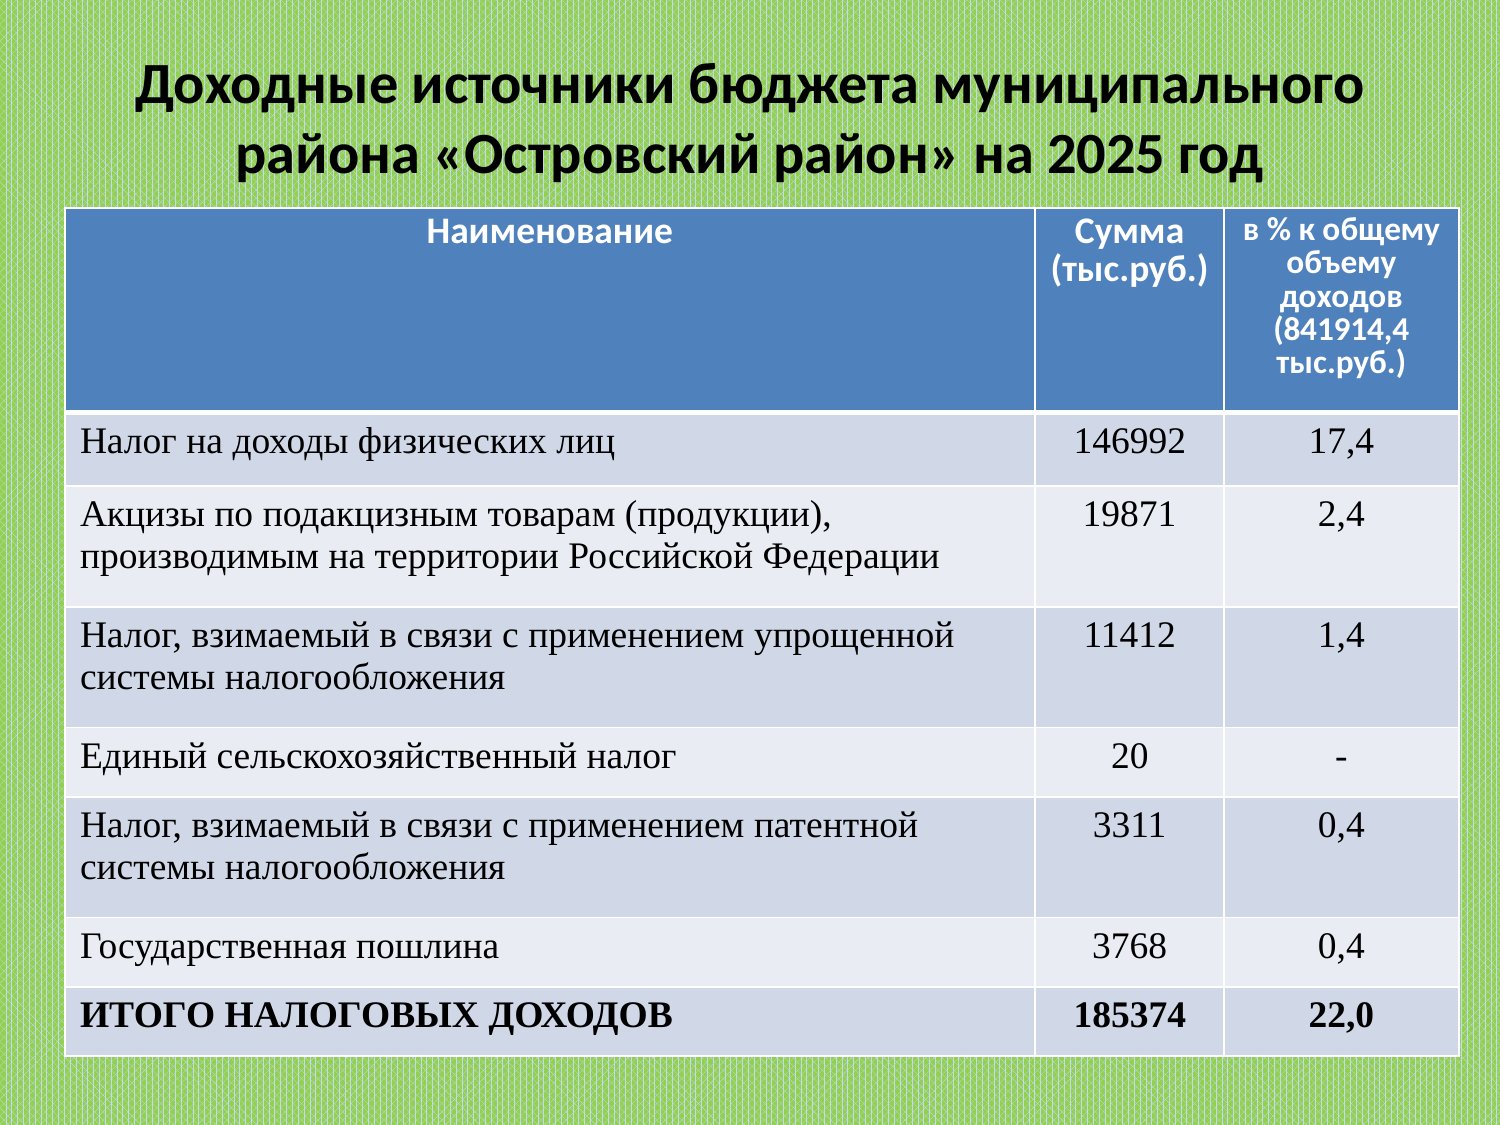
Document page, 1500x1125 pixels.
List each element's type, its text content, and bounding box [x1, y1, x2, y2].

table_cell Государственная пошлина [66, 918, 1034, 986]
table_header Сумма (тыс.руб.) [1036, 209, 1223, 410]
table_cell 2,4 [1225, 487, 1458, 606]
table_cell 185374 [1036, 988, 1223, 1055]
table_cell 20 [1036, 728, 1223, 796]
table_cell 17,4 [1225, 415, 1458, 485]
table_cell 19871 [1036, 487, 1223, 606]
table_cell Единый сельскохозяйственный налог [66, 728, 1034, 796]
table_cell 3768 [1036, 918, 1223, 986]
table_cell Налог, взимаемый в связи с применением упрощенной системы налогообложения [66, 608, 1034, 727]
table_cell Налог, взимаемый в связи с применением патентной системы налогообложения [66, 798, 1034, 917]
table_cell 0,4 [1225, 798, 1458, 917]
table_cell 1,4 [1225, 608, 1458, 727]
table_cell Акцизы по подакцизным товарам (продукции), производимым на территории Российской Федерации [66, 487, 1034, 606]
table_header в % к общему объему доходов (841914,4 тыс.руб.) [1225, 209, 1458, 410]
table_cell 146992 [1036, 415, 1223, 485]
title Доходные источники бюджета муниципального района «Островский район» на 2025 год [74, 21, 1426, 207]
table_cell 22,0 [1225, 988, 1458, 1055]
table_header Наименование [66, 209, 1034, 410]
table_cell 3311 [1036, 798, 1223, 917]
table_cell - [1225, 728, 1458, 796]
table_cell 0,4 [1225, 918, 1458, 986]
table_cell Налог на доходы физических лиц [66, 415, 1034, 485]
table_cell 11412 [1036, 608, 1223, 727]
table_cell ИТОГО НАЛОГОВЫХ ДОХОДОВ [66, 988, 1034, 1055]
